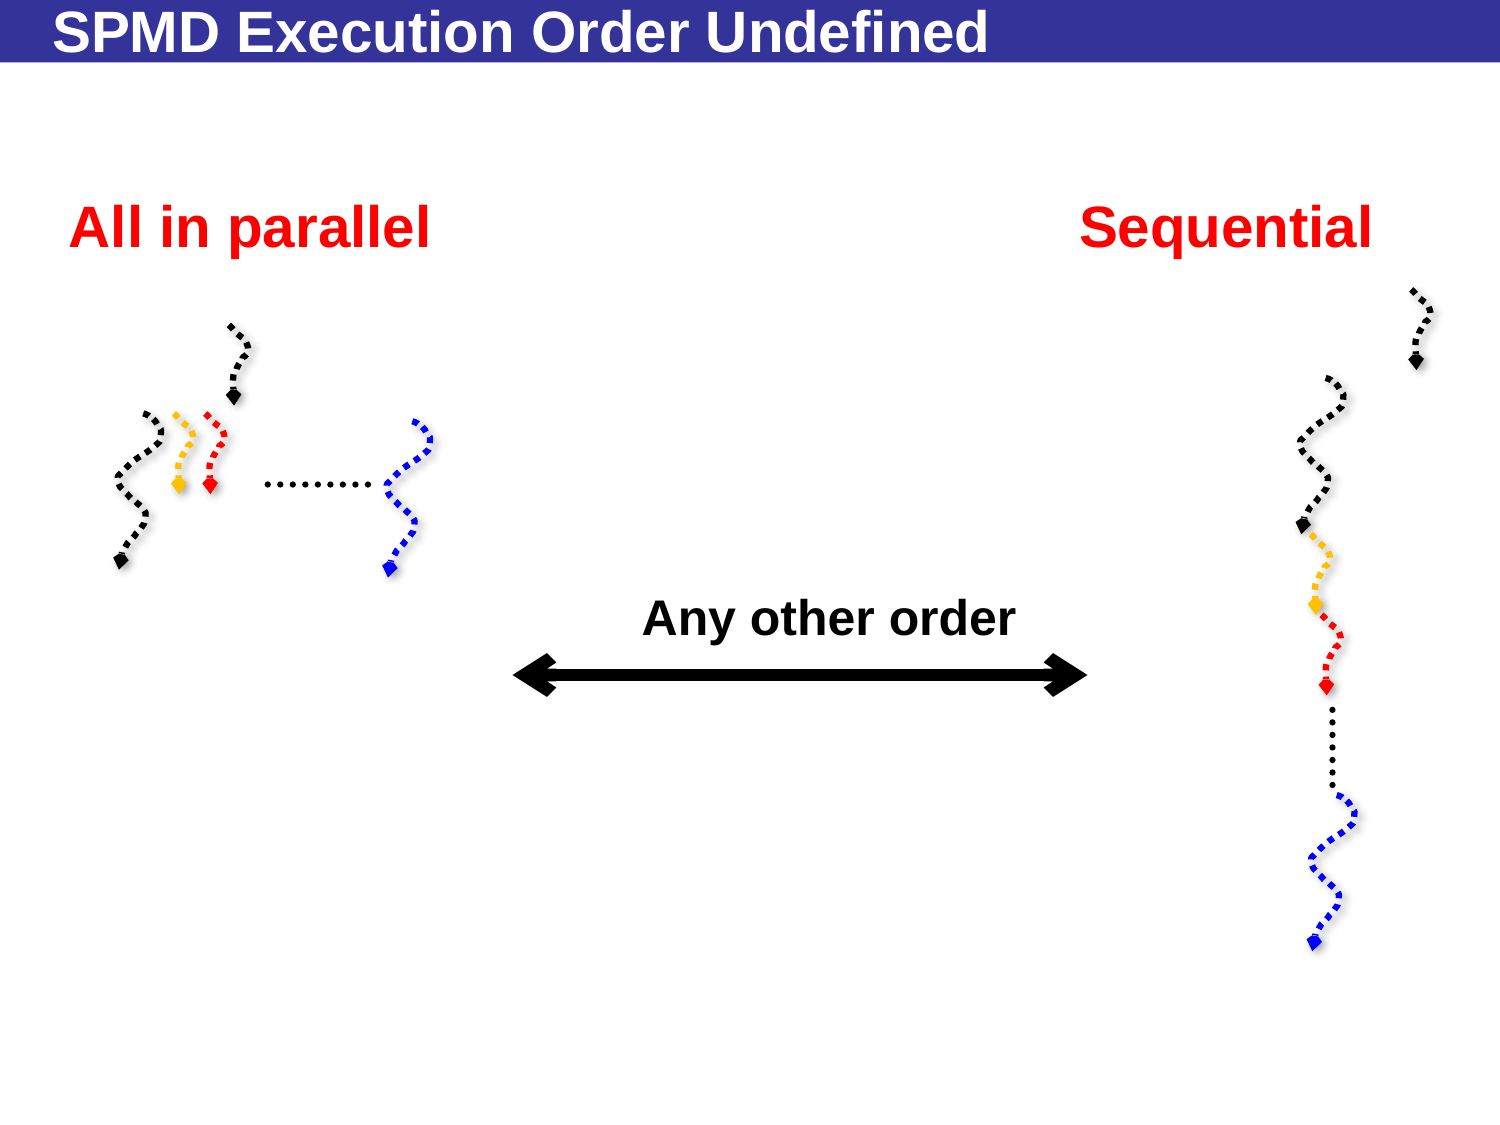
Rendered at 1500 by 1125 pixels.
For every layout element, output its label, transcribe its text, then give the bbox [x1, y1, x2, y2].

title SPMD Execution Order Undefined [37, 7, 1426, 51]
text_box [117, 324, 431, 578]
text_box Any other order [626, 577, 1032, 653]
text_box Sequential [1064, 182, 1389, 267]
text_box All in parallel [54, 182, 448, 267]
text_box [1299, 289, 1434, 952]
